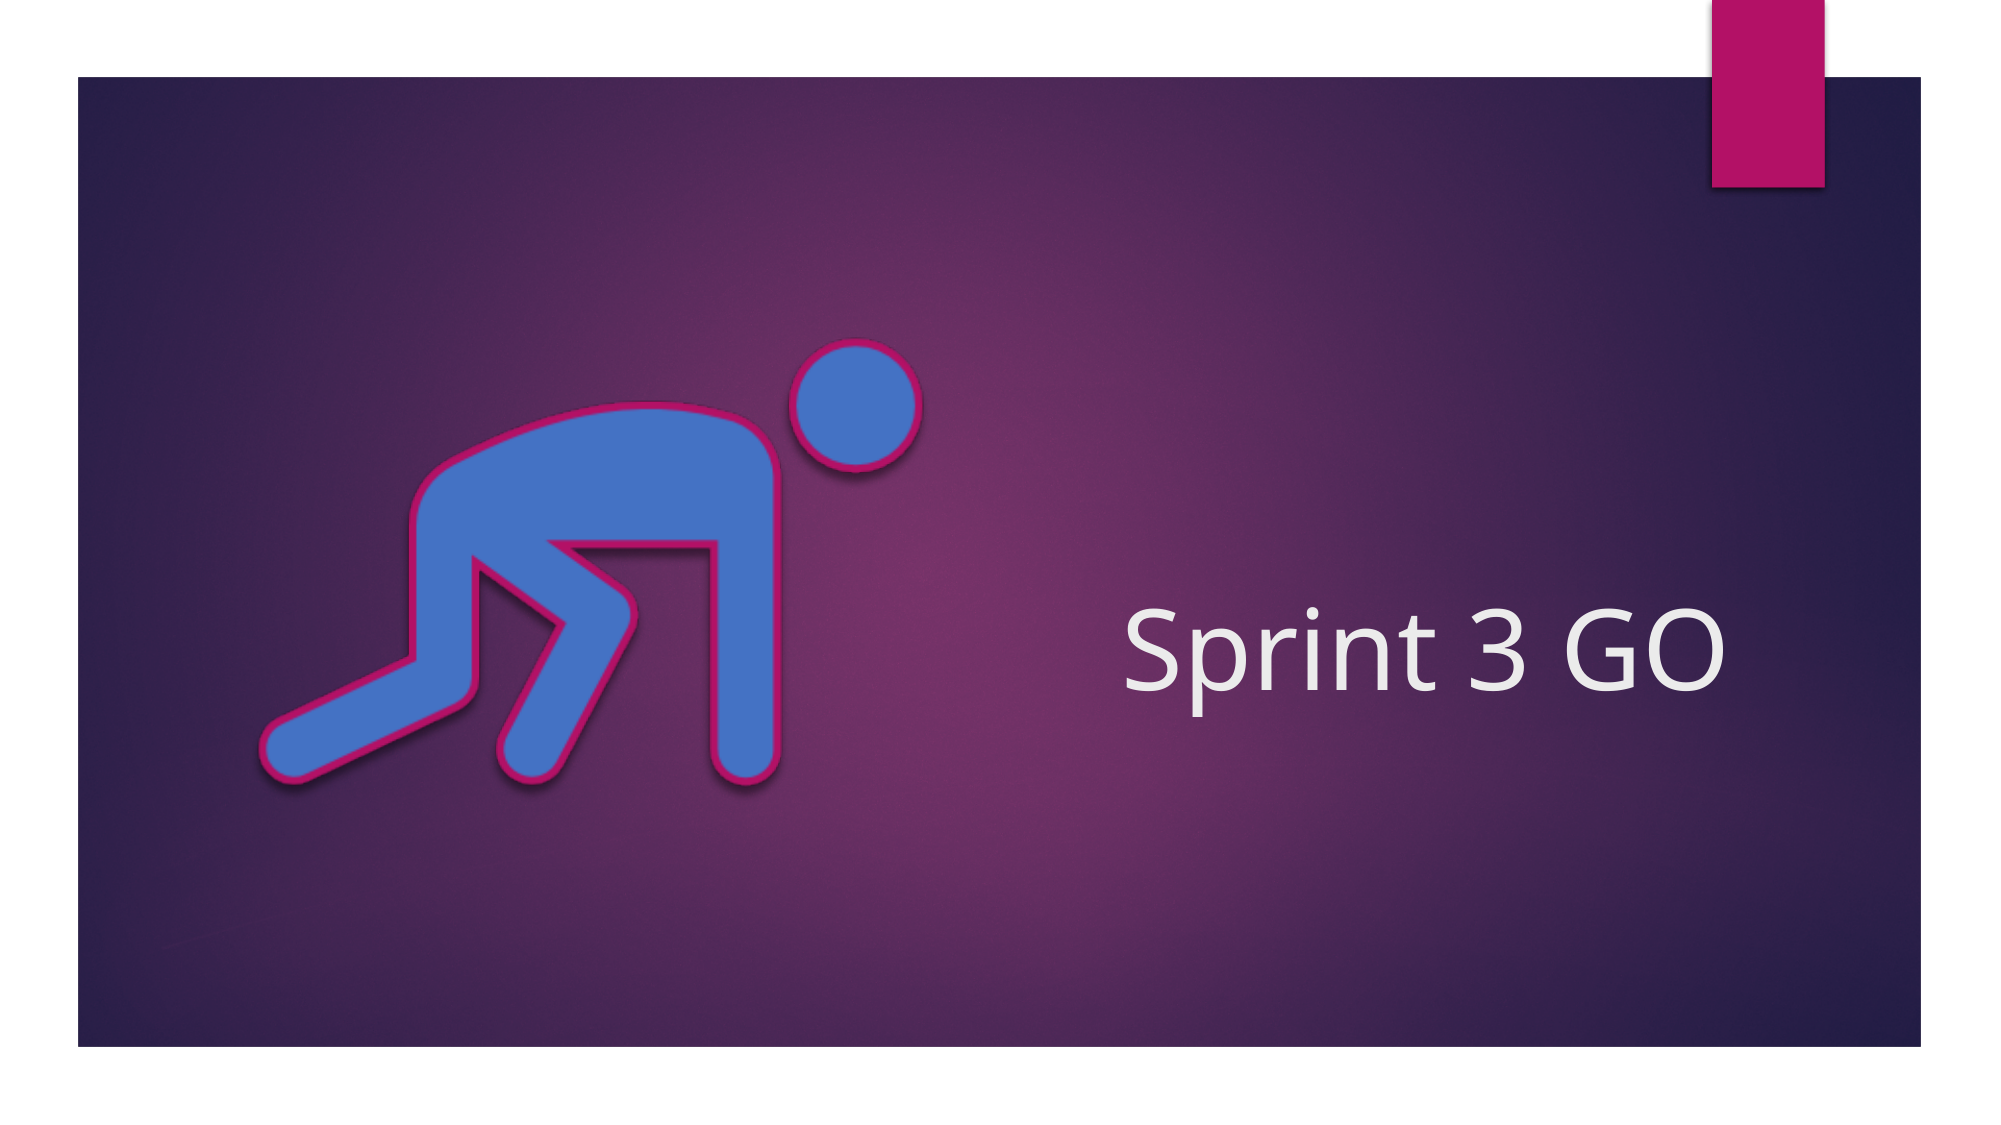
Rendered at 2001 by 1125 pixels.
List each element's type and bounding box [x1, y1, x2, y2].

picture [211, 182, 971, 943]
text_box [0, 0, 2000, 1125]
